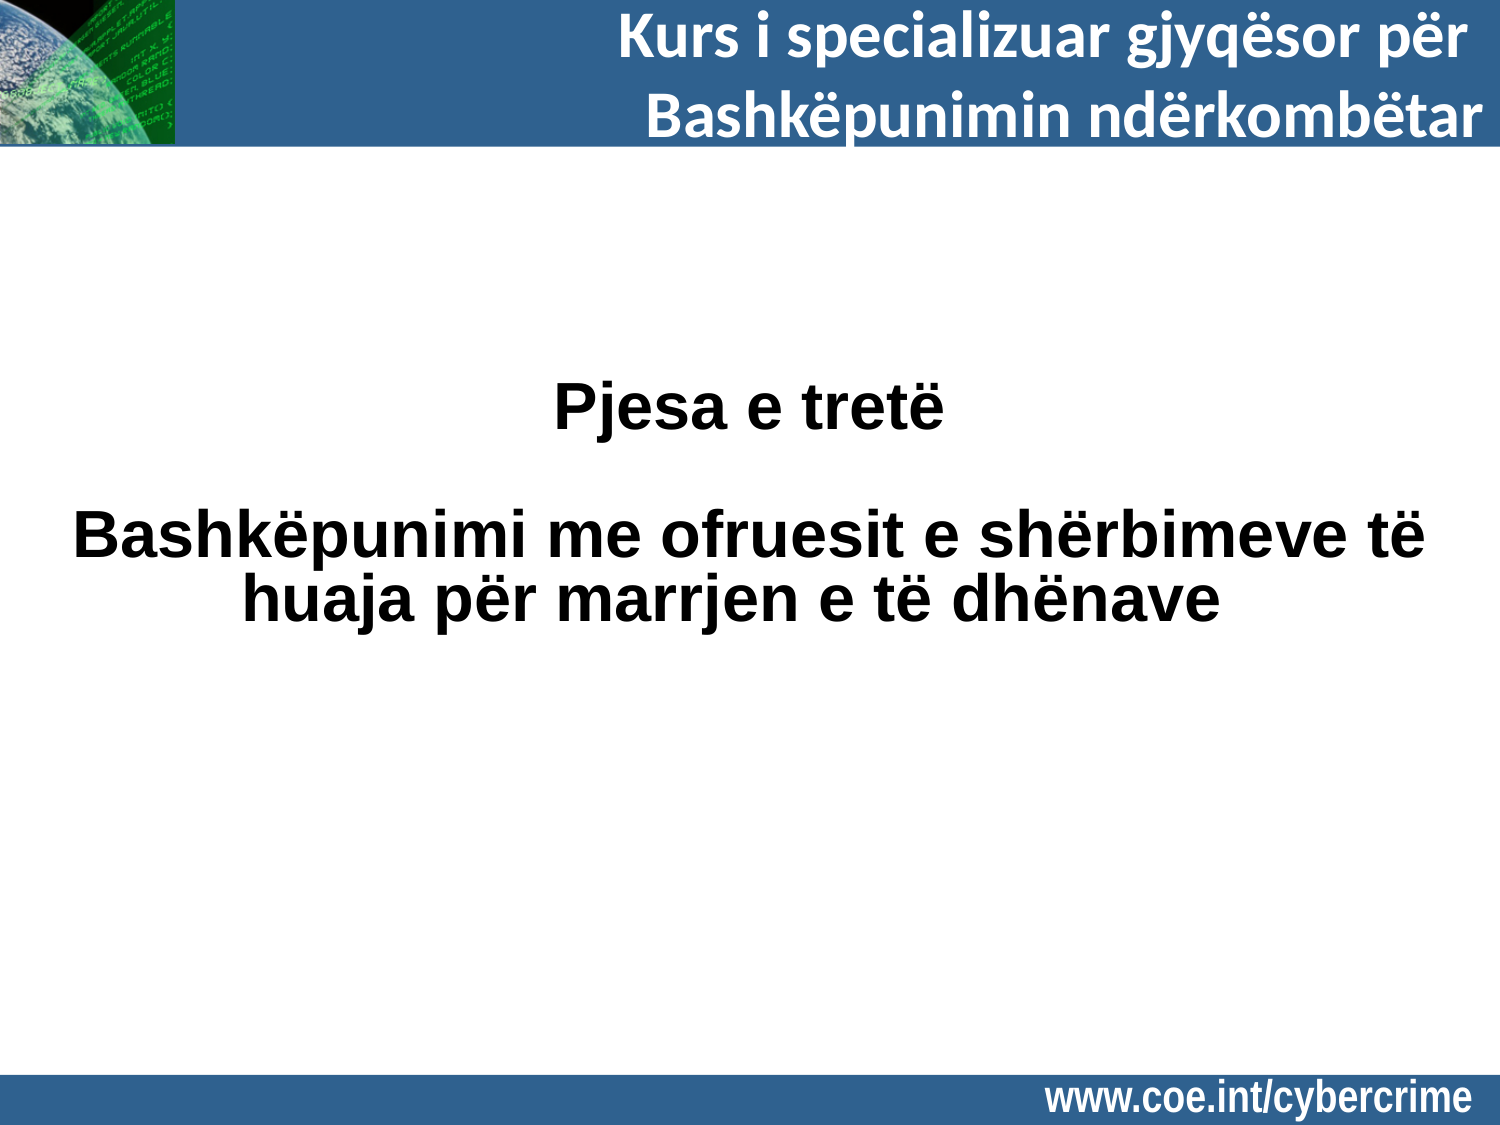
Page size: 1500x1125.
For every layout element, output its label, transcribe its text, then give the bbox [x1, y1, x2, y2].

picture [0, 0, 175, 144]
text_box [0, 1073, 1030, 1125]
text_box www.coe.int/cybercrime [1030, 1059, 1500, 1125]
text_box Kurs i specializuar gjyqësor për Bashkëpunimin ndërkombëtar [177, 0, 1500, 149]
text_box Pjesa e tretë Bashkëpunimi me ofruesit e shërbimeve të huaja për marrjen e të dhënave [50, 371, 1450, 706]
